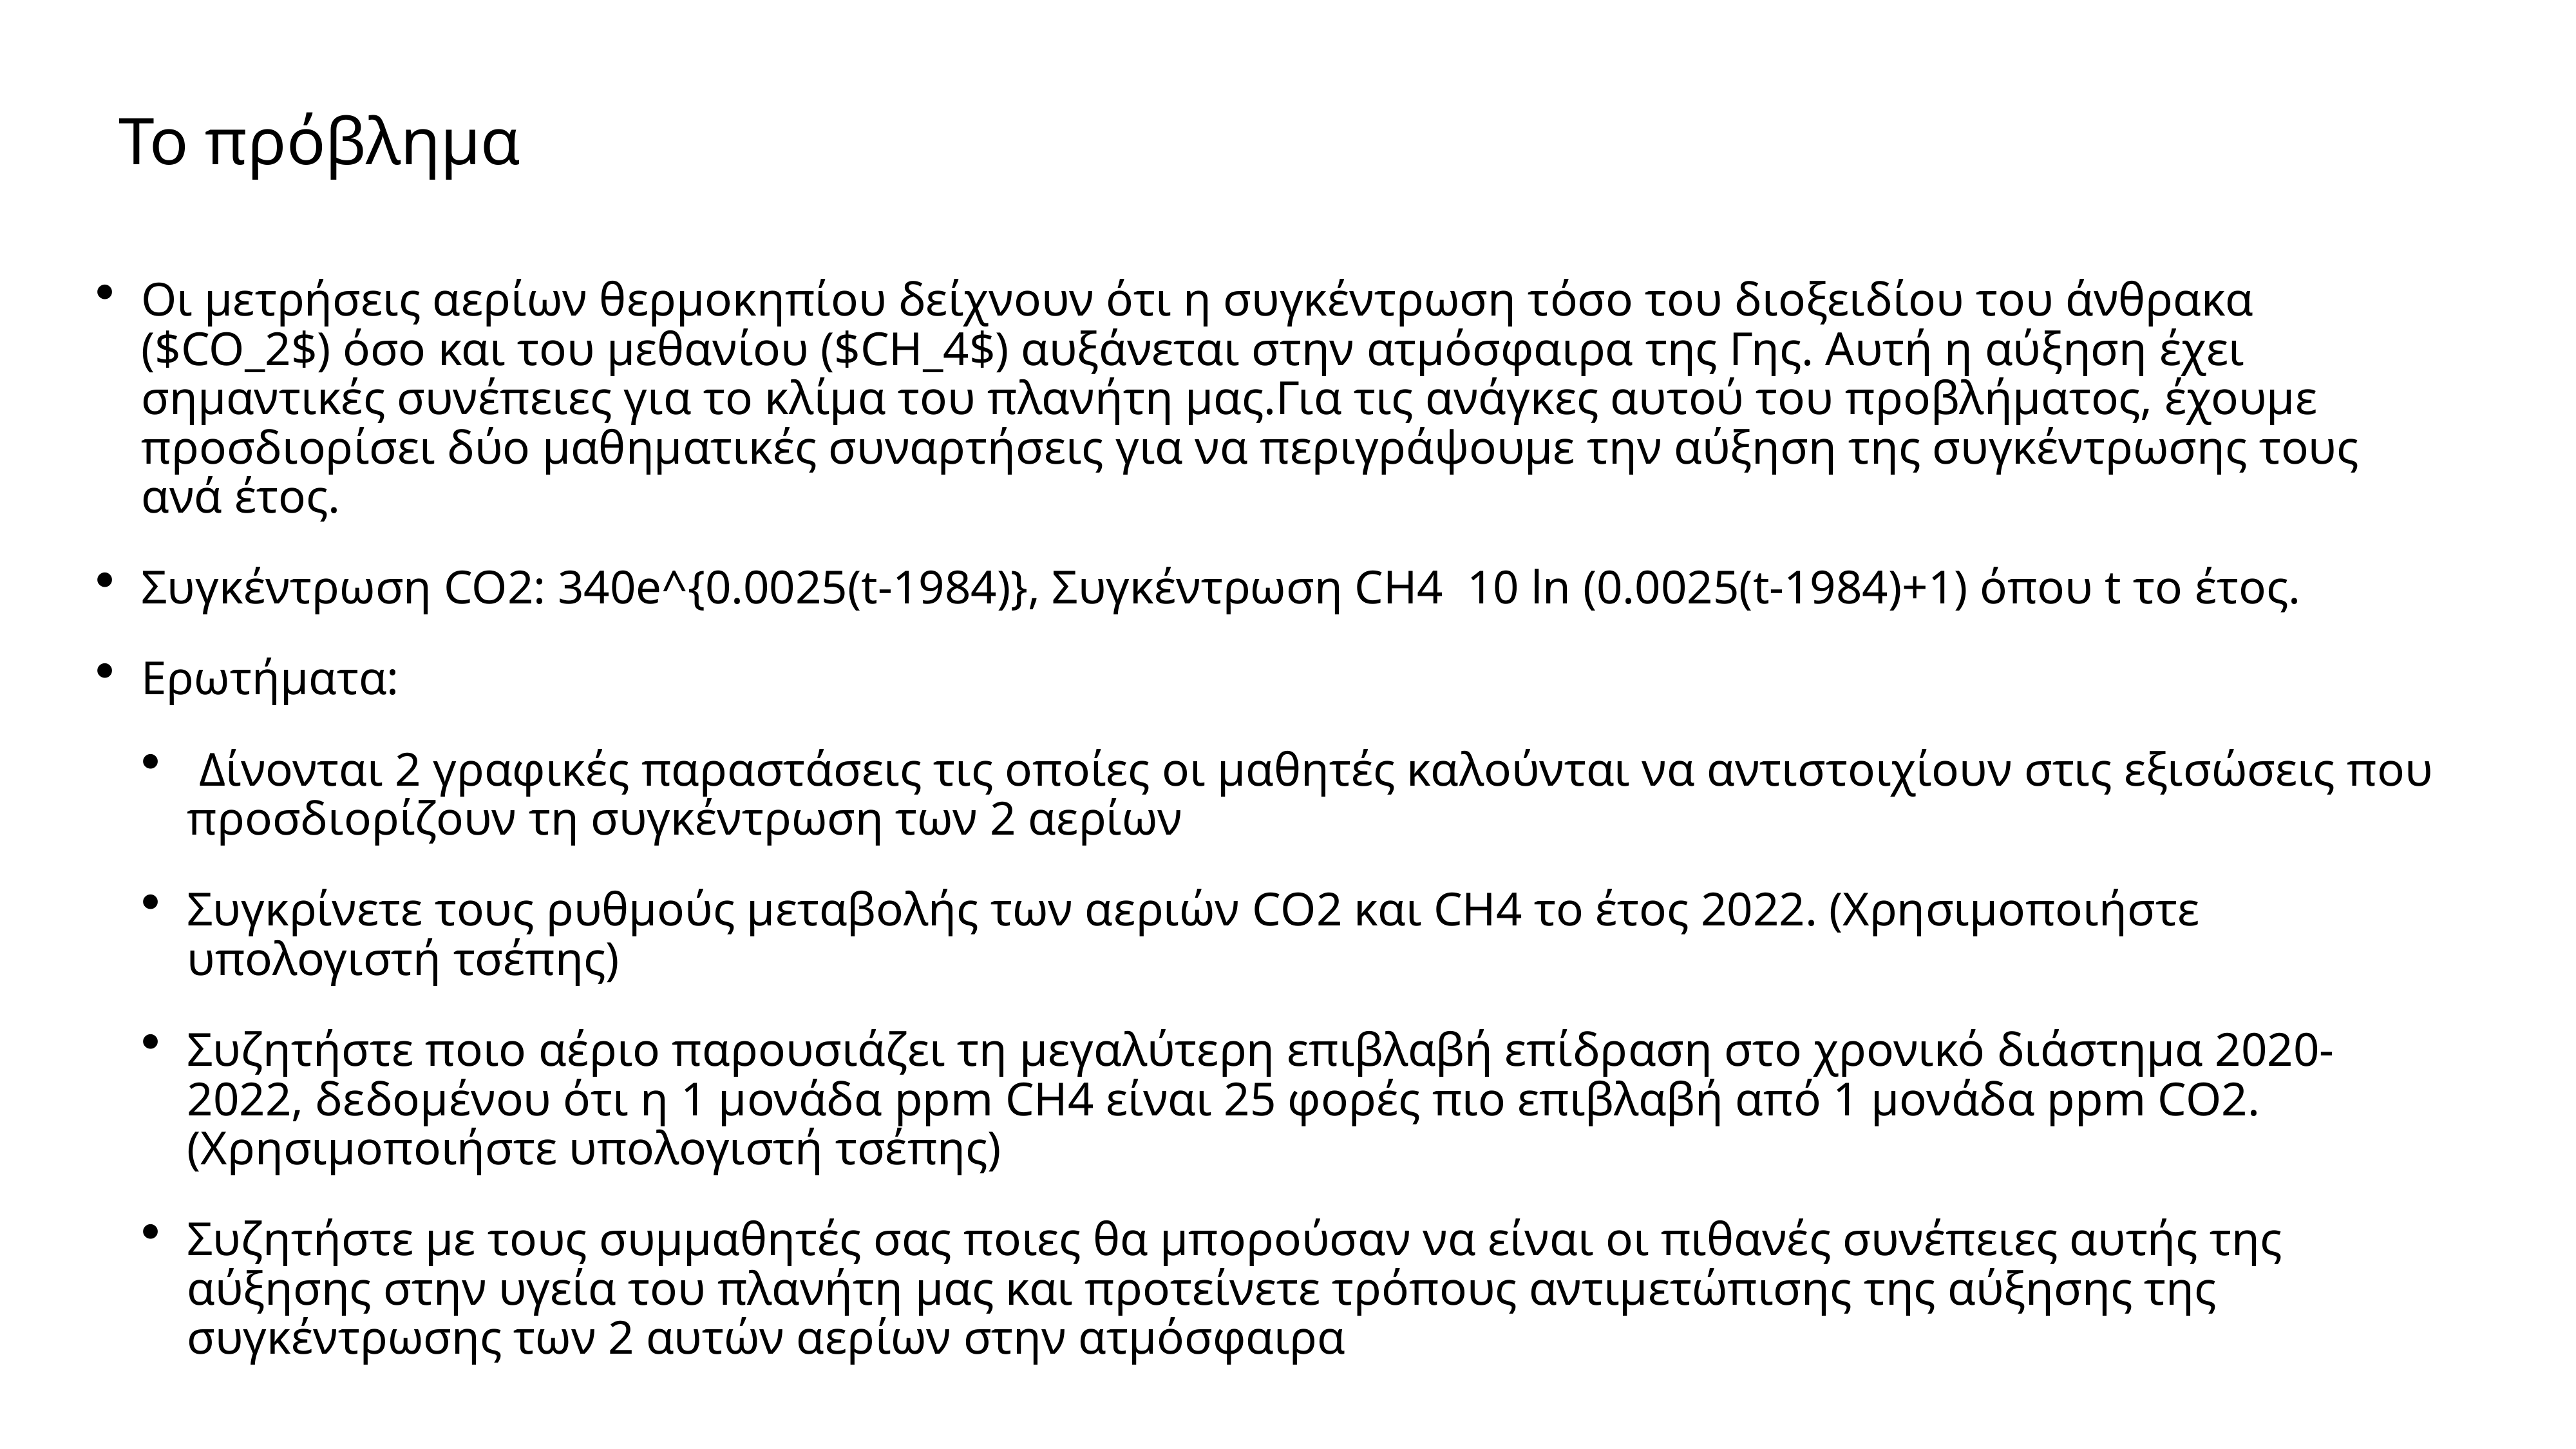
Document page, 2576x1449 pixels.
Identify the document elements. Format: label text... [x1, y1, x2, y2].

text_box Το πρόβλημα [113, 103, 527, 184]
list Οι μετρήσεις αερίων θερμοκηπίου δείχνουν ότι η συγκέντρωση τόσο του διοξειδίου του άνθρακα ($CO_2$) όσο και του μεθανίου ($CH_4$) αυξάνεται στην ατμόσφαιρα της Γης. Αυτή η αύξηση έχει σημαντικές συνέπειες για το κλίμα του πλανήτη μας.Για τις ανάγκες αυτού του προβλήματος, έχουμε προσδιορίσει δύο μαθηματικές συναρτήσεις για να περιγράψουμε την αύξηση της συγκέντρωσης τους ανά έτος. Συγκέντρωση CO2: 340e^{0.0025(t-1984)}, Συγκέντρωση CH4 10 ln (0.0025(t-1984)+1) όπου t το έτος. Ερωτήματα: Δίνονται 2 γραφικές παραστάσεις τις οποίες οι μαθητές καλούνται να αντιστοιχίουν στις εξισώσεις που προσδιορίζουν τη συγκέντρωση των 2 αερίων Συγκρίνετε τους ρυθμούς μεταβολής των αεριών CΟ2 και CH4 το έτος 2022. (Χρησιμοποιήστε υπολογιστή τσέπης) Συζητήστε ποιο αέριο παρουσιάζει τη μεγαλύτερη επιβλαβή επίδραση στο χρονικό διάστημα 2020-2022, δεδομένου ότι η 1 μονάδα ppm CH4 είναι 25 φορές πιο επιβλαβή από 1 μονάδα ppm CO2.(Χρησιμοποιήστε υπολογιστή τσέπης) Συζητήστε με τους συμμαθητές σας ποιες θα μπορούσαν να είναι οι πιθανές συνέπειες αυτής της αύξησης στην υγεία του πλανήτη μας και προτείνετε τρόπους αντιμετώπισης της αύξησης της συγκέντρωσης των 2 αυτών αερίων στην ατμόσφαιρα [90, 270, 2449, 1321]
